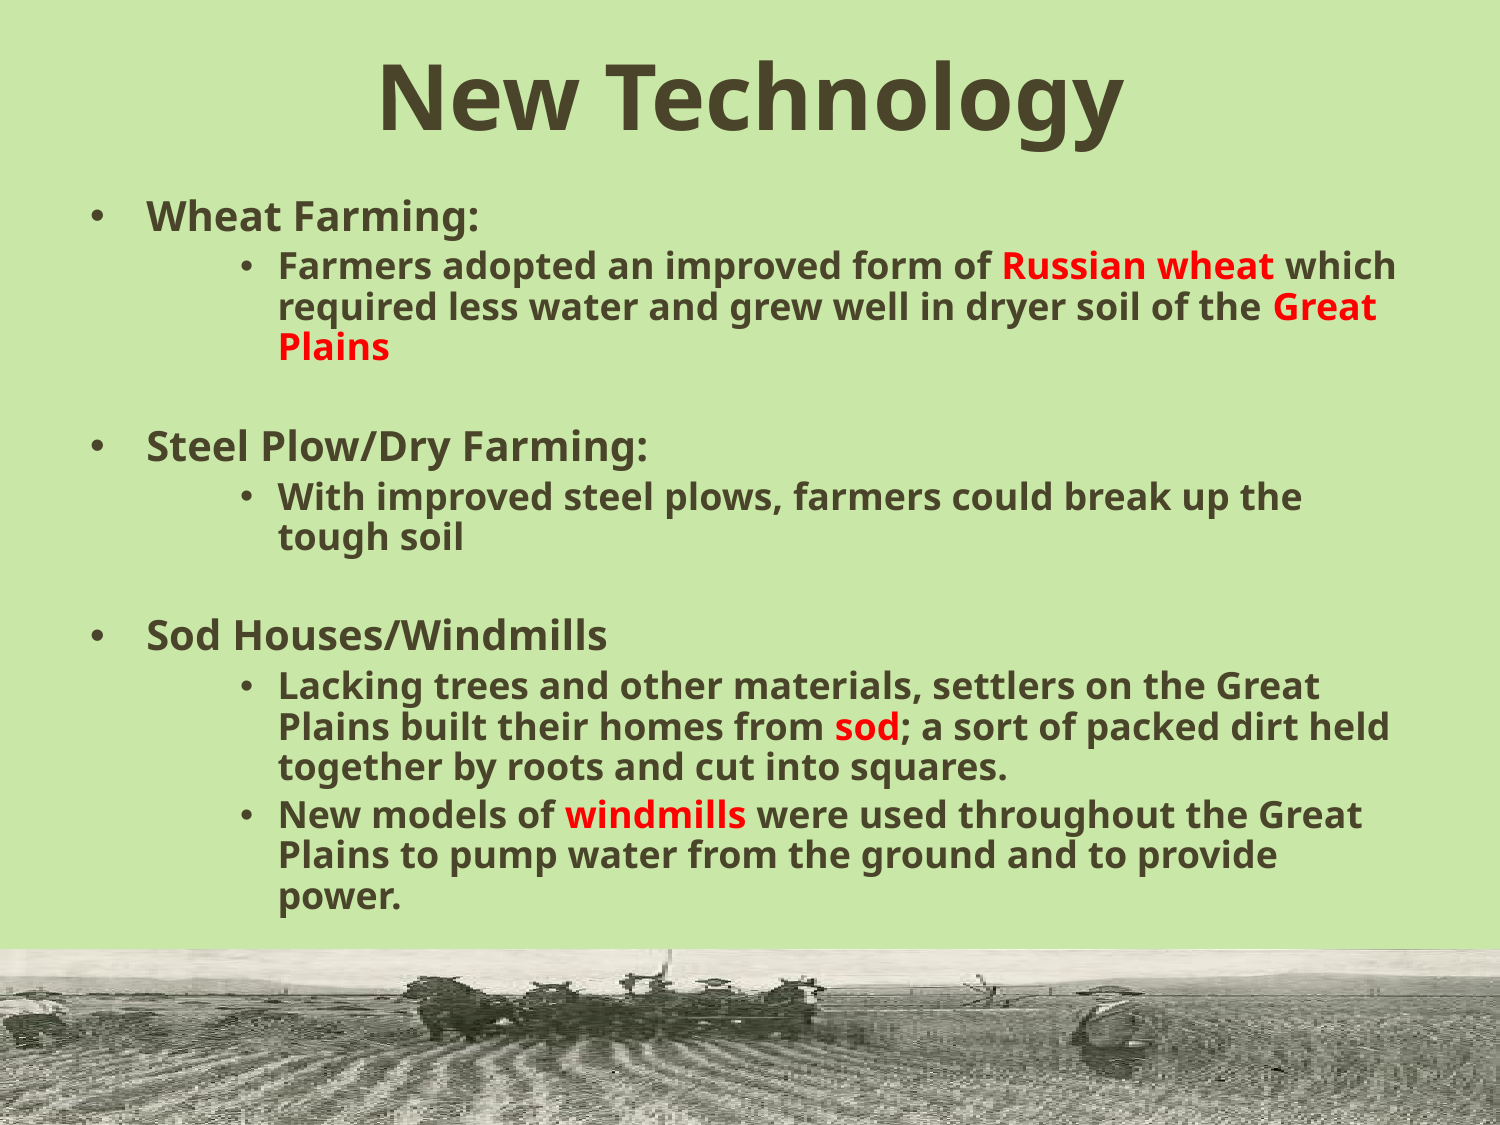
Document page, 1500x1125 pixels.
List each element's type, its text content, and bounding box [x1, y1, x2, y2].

title New Technology [75, 0, 1425, 187]
list Wheat Farming: Farmers adopted an improved form of Russian wheat which required less water and grew well in dryer soil of the Great Plains Steel Plow/Dry Farming: With improved steel plows, farmers could break up the tough soil Sod Houses/Windmills Lacking trees and other materials, settlers on the Great Plains built their homes from sod; a sort of packed dirt held together by roots and cut into squares. New models of windmills were used throughout the Great Plains to pump water from the ground and to provide power. [75, 187, 1425, 938]
picture [0, 949, 1500, 1125]
